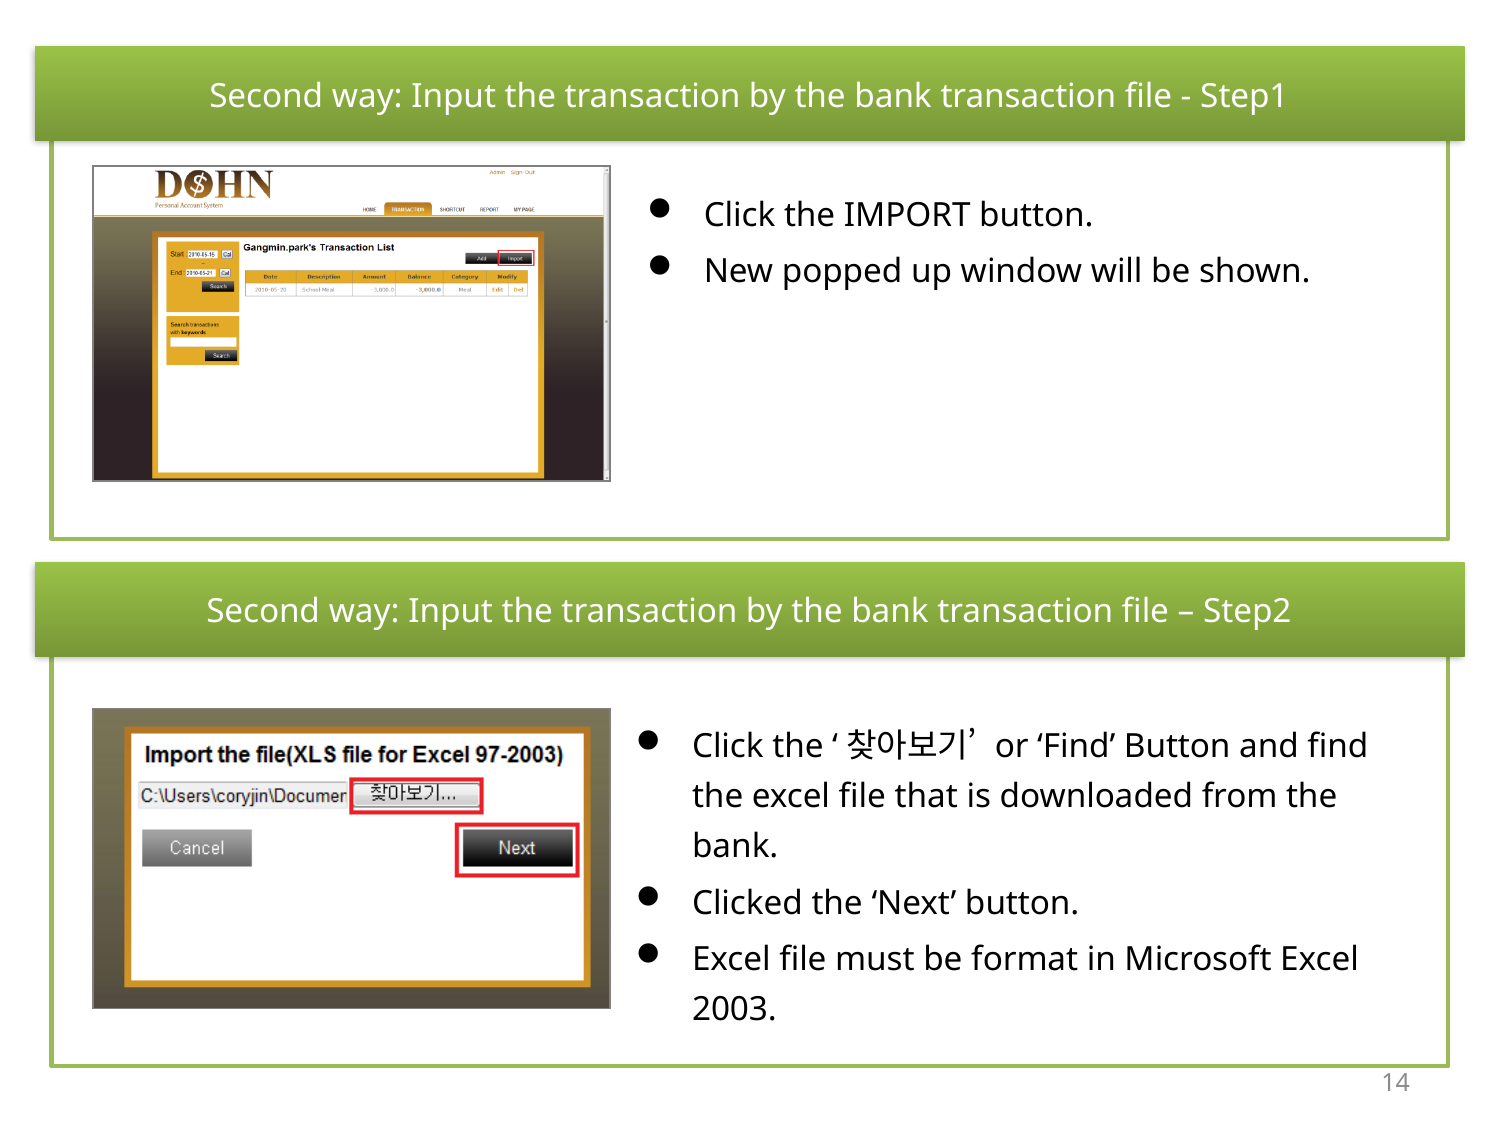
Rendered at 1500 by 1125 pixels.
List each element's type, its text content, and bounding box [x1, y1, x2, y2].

text_box Second way: Input the transaction by the bank transaction file – Step2 [35, 562, 1465, 657]
picture [93, 708, 610, 1009]
text_box Click the ‘찾아보기’ or ‘Find’ Button and find the excel file that is downloaded from the bank. Clicked the ‘Next’ button. Excel file must be format in Microsoft Excel 2003. [621, 707, 1418, 1012]
text_box Second way: Input the transaction by the bank transaction file - Step1 [35, 46, 1465, 141]
text_box [49, 664, 1450, 1068]
slide_number 14 [1074, 1068, 1425, 1114]
picture [93, 166, 610, 481]
text_box Click the IMPORT button. New popped up window will be shown. [632, 175, 1383, 329]
text_box [49, 149, 1450, 541]
